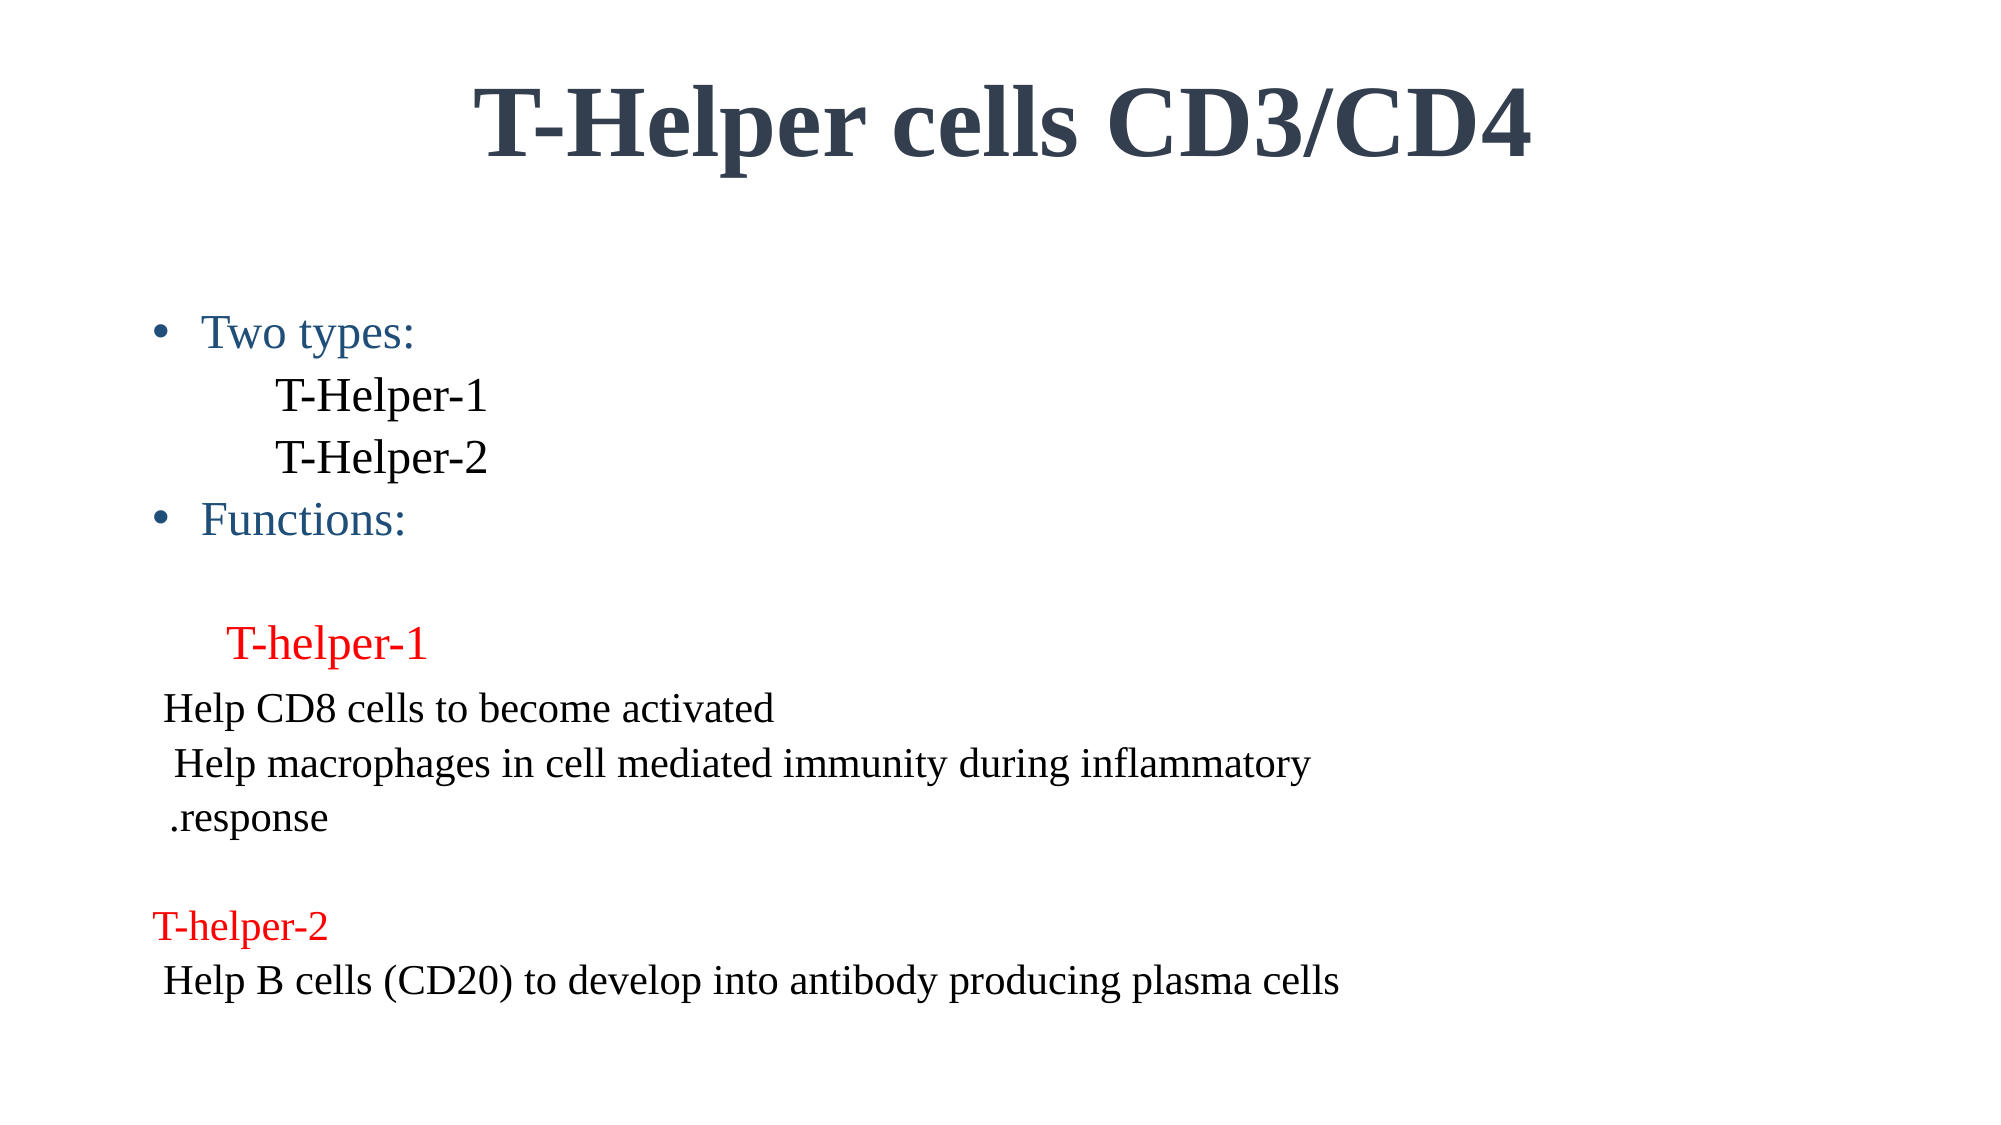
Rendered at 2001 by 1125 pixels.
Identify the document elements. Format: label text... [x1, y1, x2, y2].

title T-Helper cells CD3/CD4 [137, 59, 1863, 278]
list Two types: T-Helper-1 T-Helper-2 Functions: T-helper-1 Help CD8 cells to become activated Help macrophages in cell mediated immunity during inflammatory response. T-helper-2 Help B cells (CD20) to develop into antibody producing plasma cells [137, 299, 1863, 1014]
